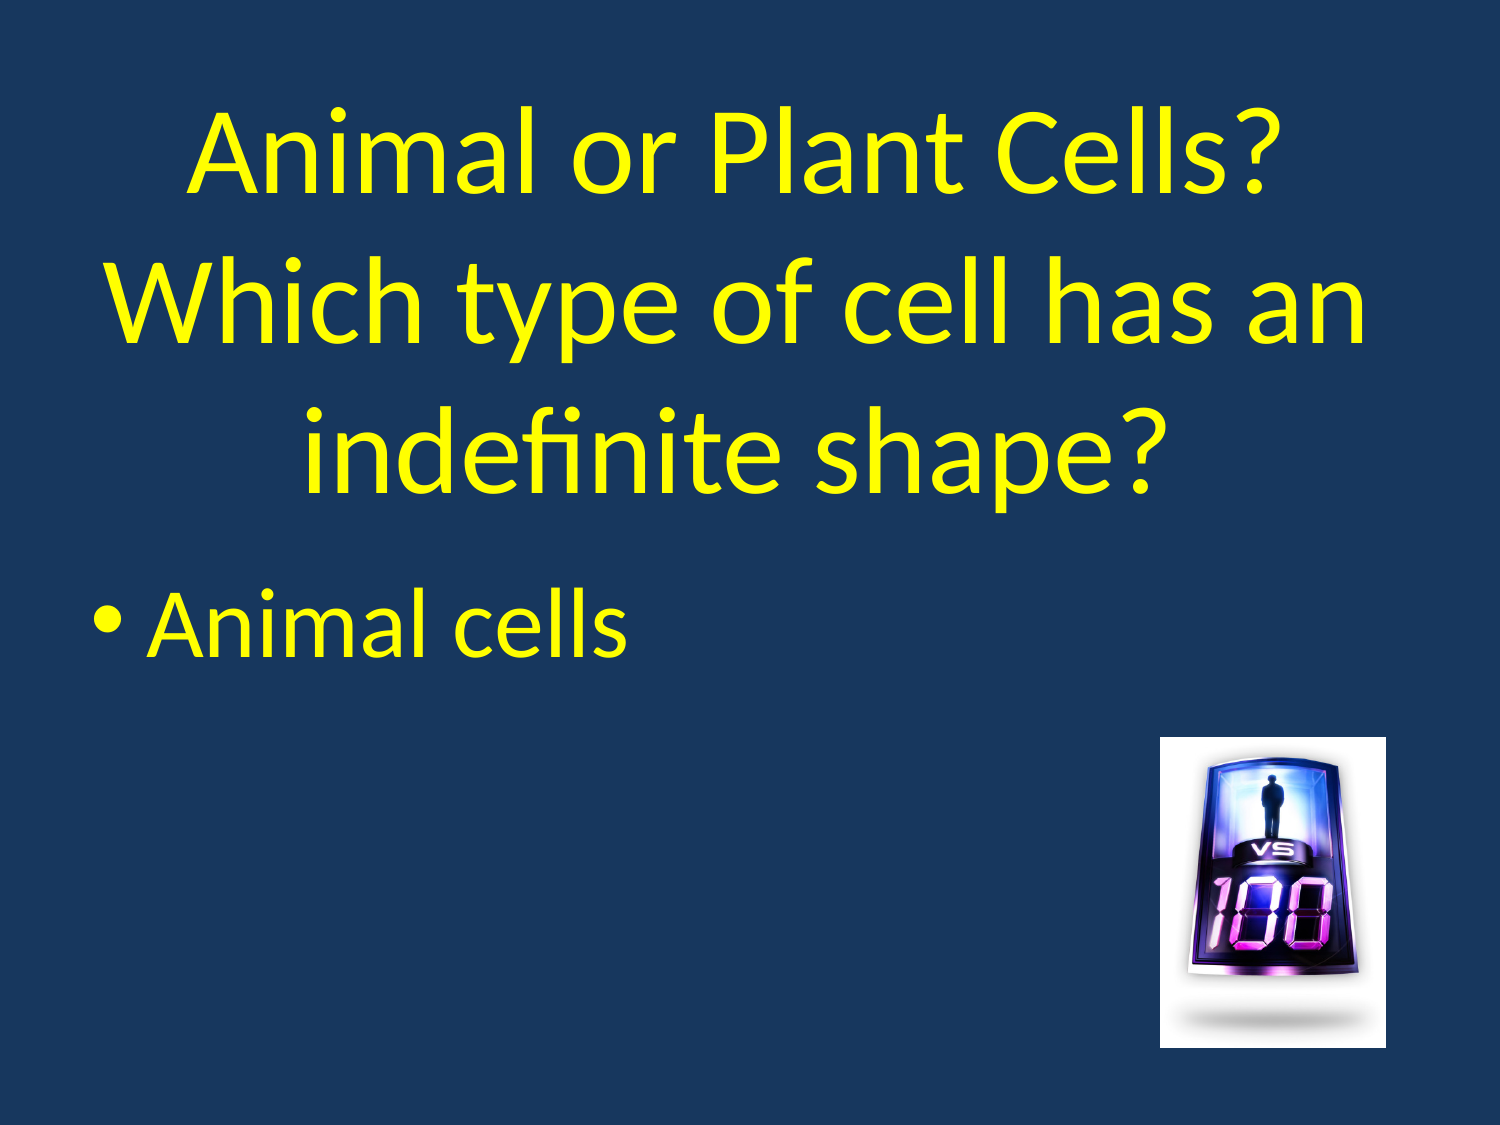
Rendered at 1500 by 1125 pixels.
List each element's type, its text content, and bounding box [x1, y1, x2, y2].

picture [1160, 737, 1386, 1049]
title Animal or Plant Cells? Which type of cell has an indefinite shape? [62, 200, 1413, 388]
list Animal cells [75, 549, 1425, 725]
